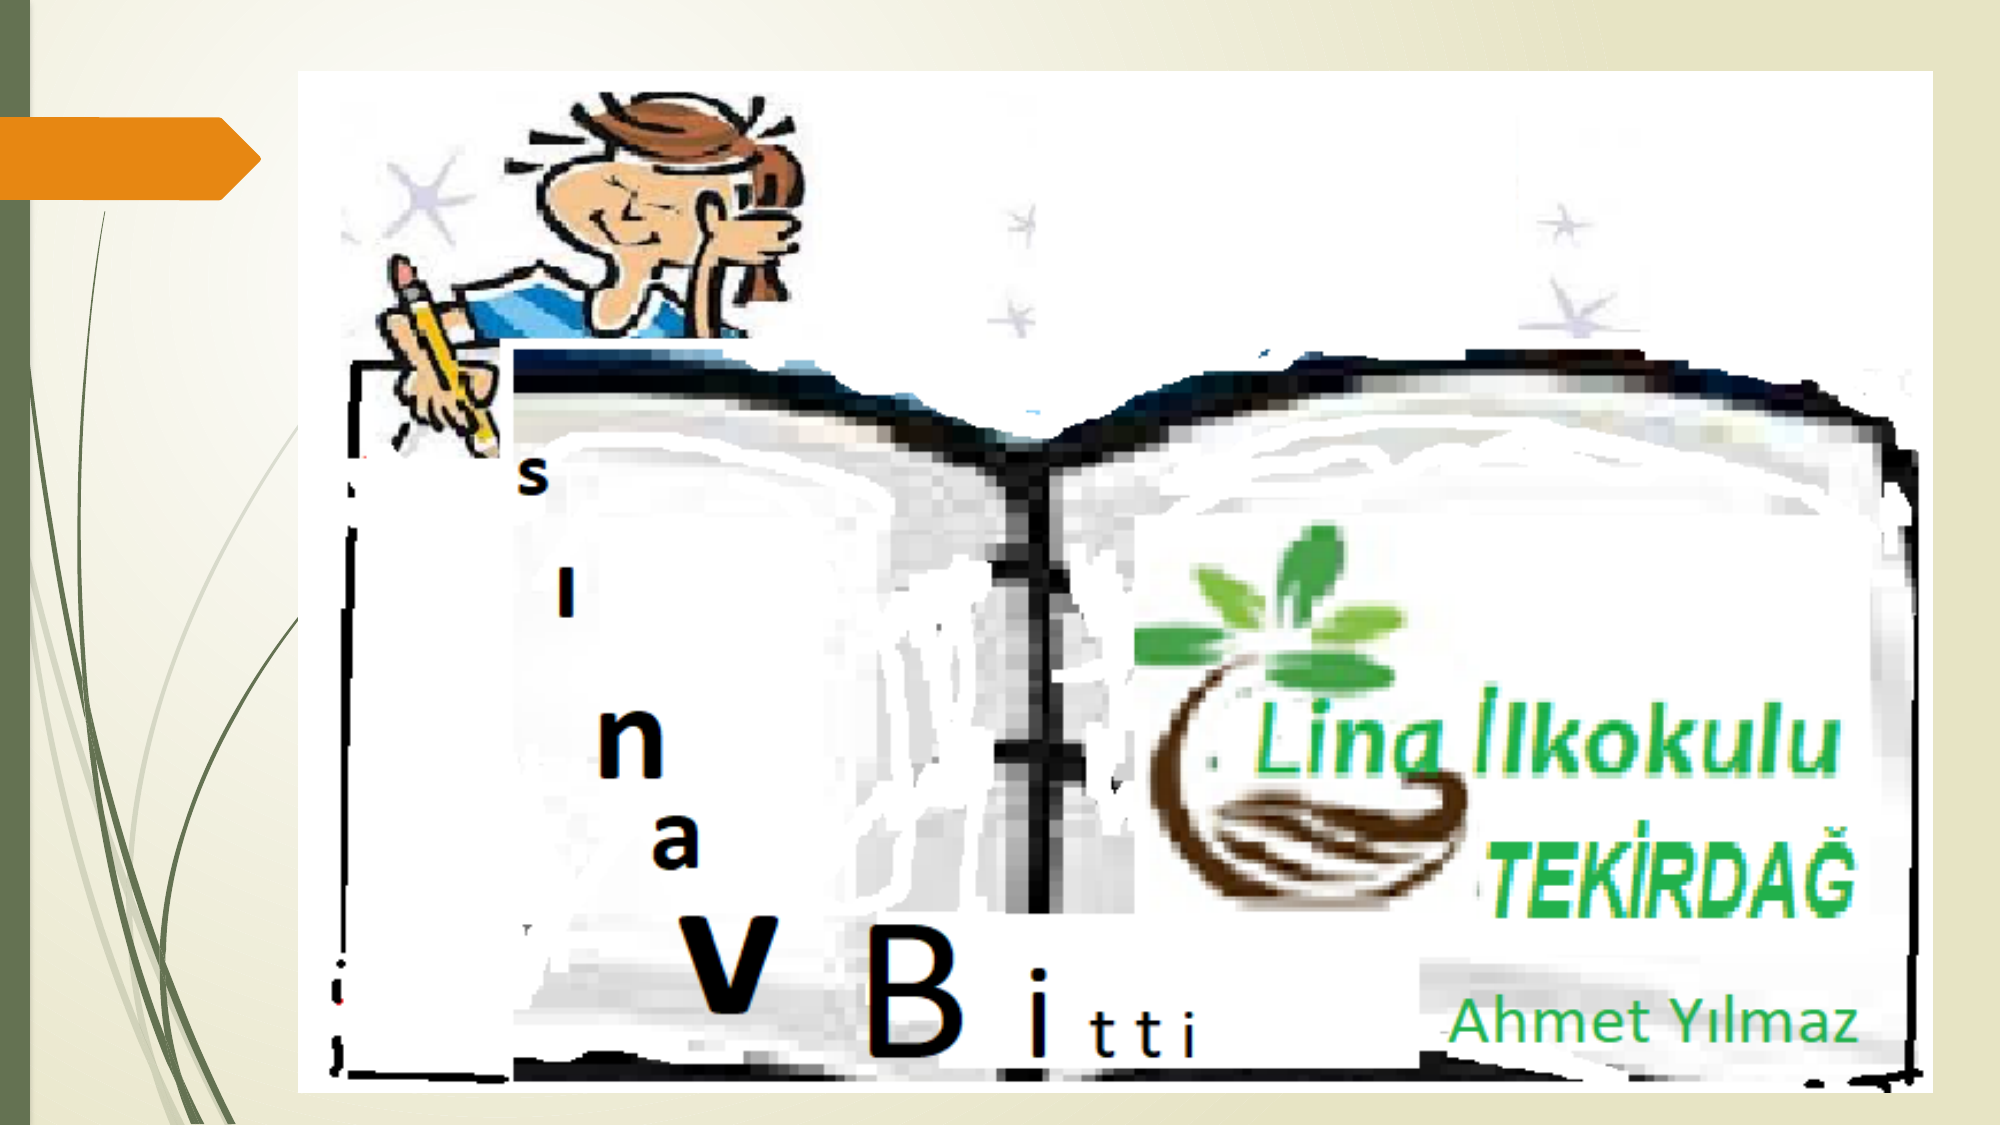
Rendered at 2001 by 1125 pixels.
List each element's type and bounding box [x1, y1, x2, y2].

picture [298, 71, 1934, 1094]
